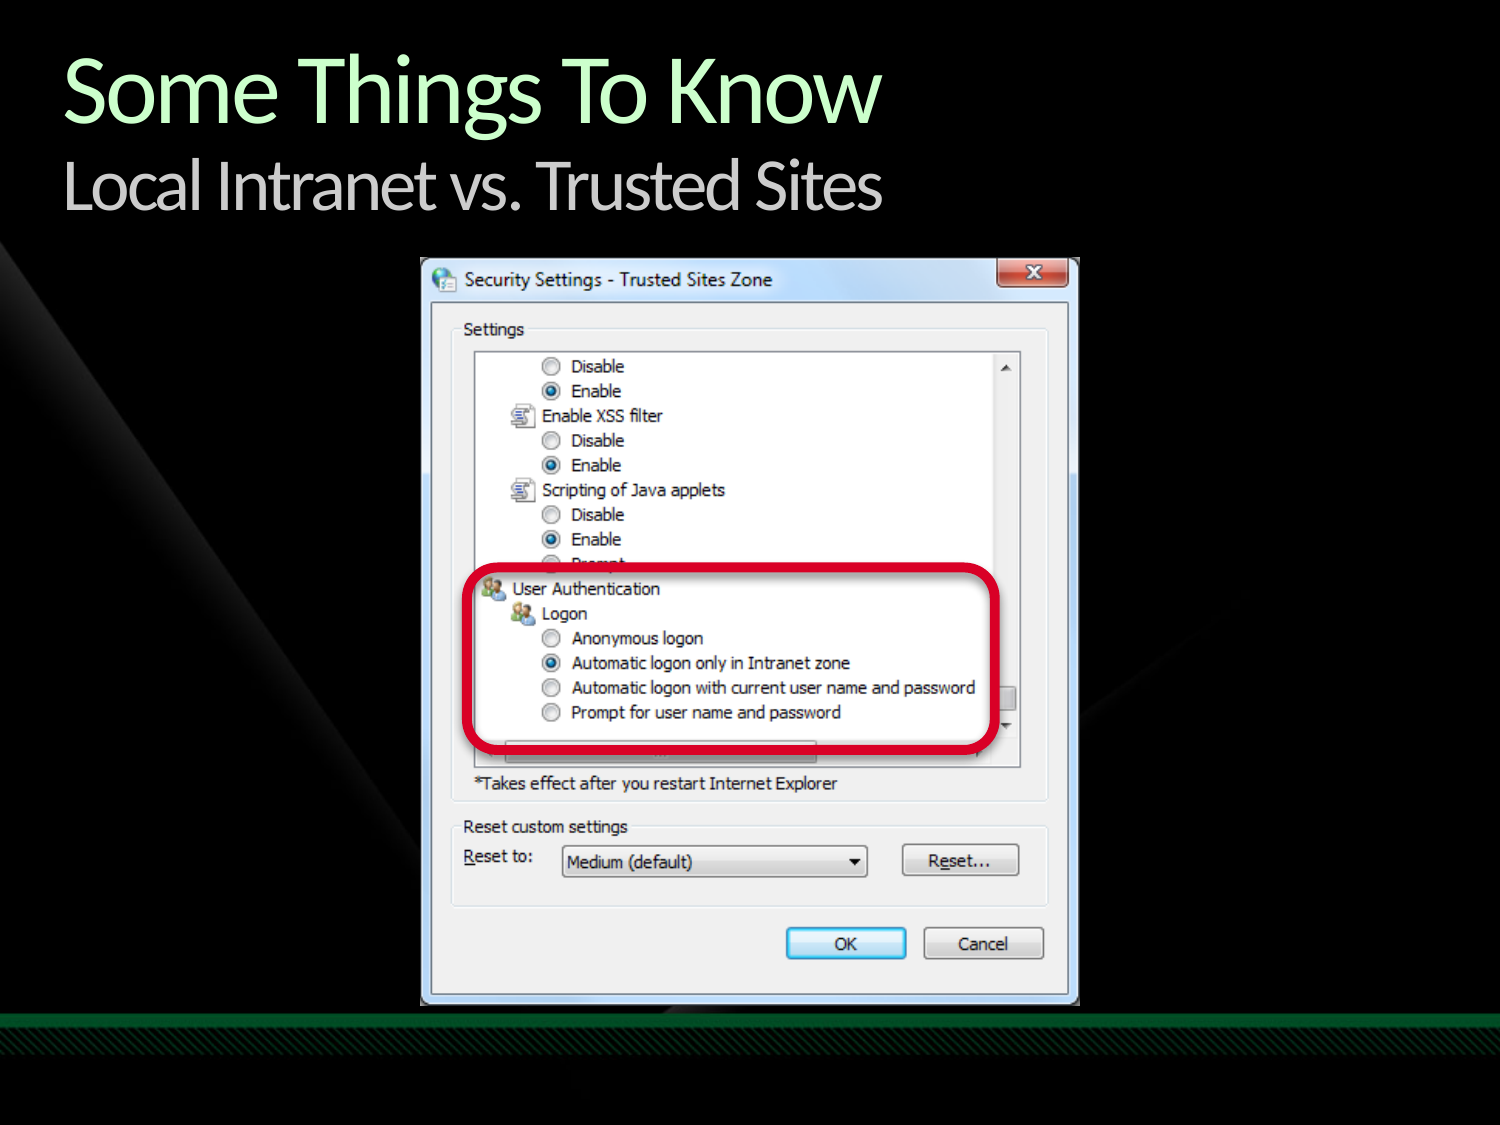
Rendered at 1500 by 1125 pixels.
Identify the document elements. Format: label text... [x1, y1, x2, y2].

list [420, 256, 1080, 1006]
title Some Things To Know Local Intranet vs. Trusted Sites [62, 37, 1438, 229]
picture [0, 0, 1500, 1125]
